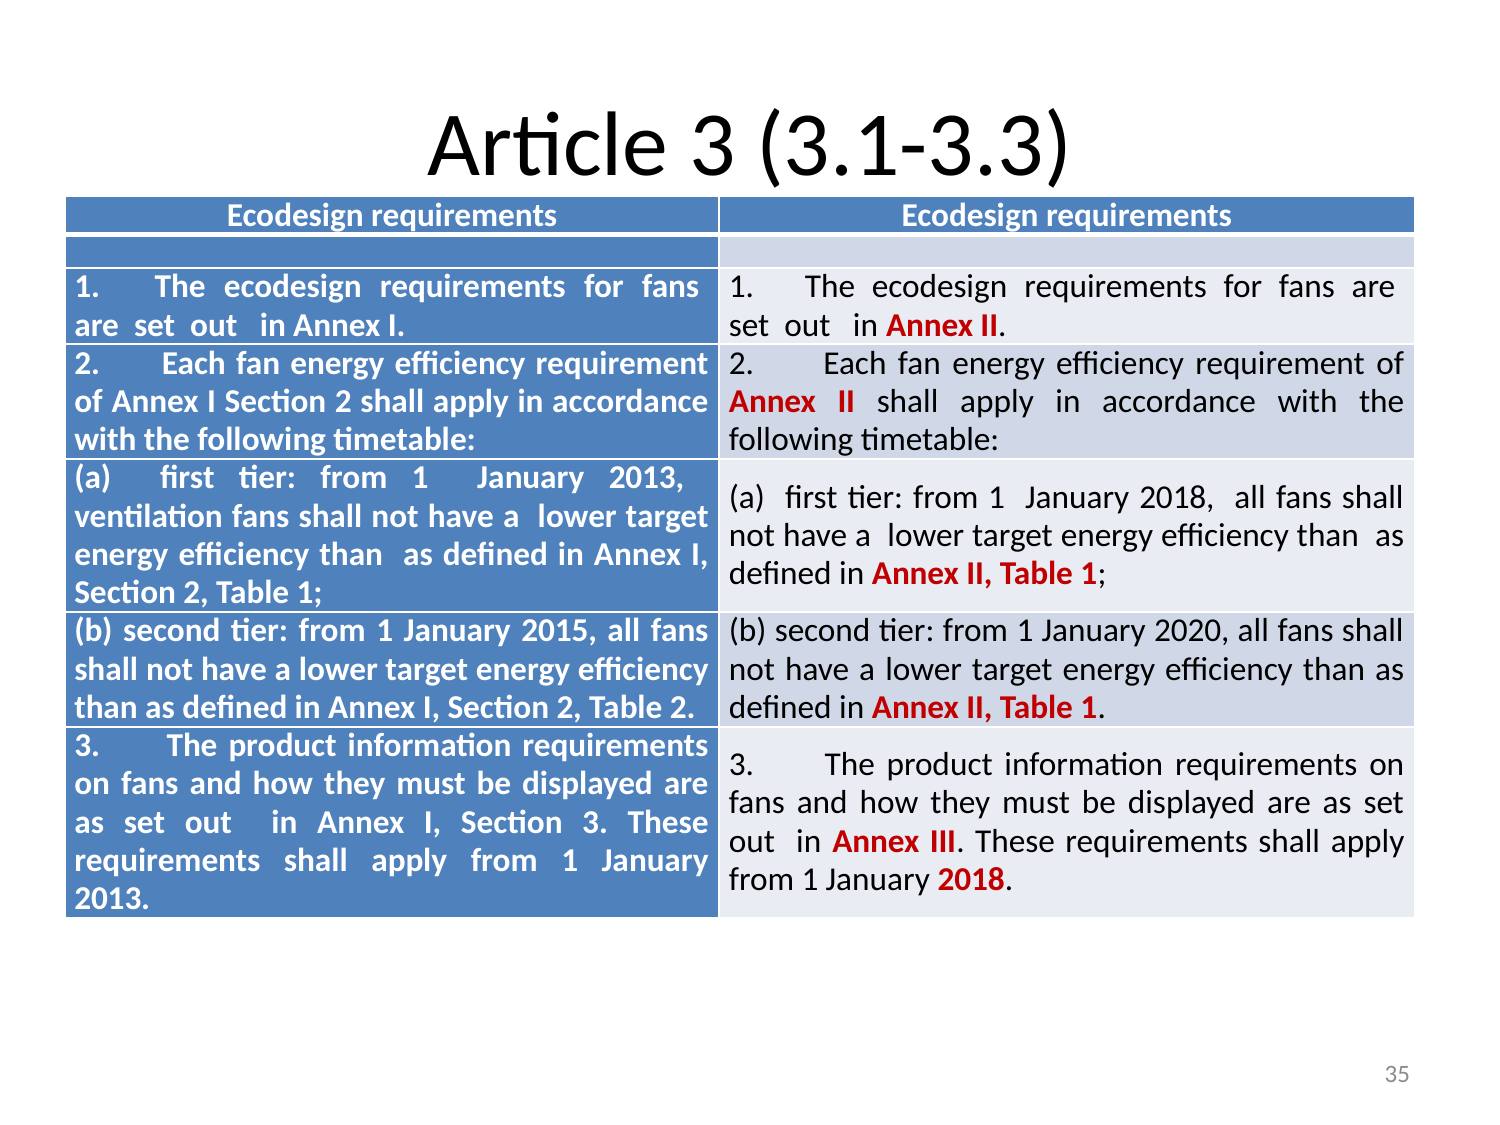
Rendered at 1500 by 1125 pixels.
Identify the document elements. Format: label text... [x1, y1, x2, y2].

table_cell 3. The product information requirements on fans and how they must be displayed are as set out in Annex I, Section 3. These requirements shall apply from 1 January 2013. [66, 728, 718, 917]
title Article 3 (3.1-3.3) [75, 45, 1425, 233]
table_header Ecodesign requirements [720, 197, 1414, 232]
table_header Ecodesign requirements [66, 197, 718, 232]
table_cell [66, 237, 718, 267]
table_cell 2. Each fan energy efficiency requirement of Annex I Section 2 shall apply in accordance with the following timetable: [66, 345, 718, 458]
table_cell [720, 237, 1414, 267]
table_cell 1. The ecodesign requirements for fans are set out in Annex I. [66, 269, 718, 343]
slide_number 35 [1074, 1042, 1425, 1103]
table_cell 2. Each fan energy efficiency requirement of Annex II shall apply in accordance with the following timetable: [720, 345, 1414, 458]
table_cell (a) first tier: from 1 January 2013, ventilation fans shall not have a lower target energy efficiency than as defined in Annex I, Section 2, Table 1; [66, 460, 718, 611]
table_cell 1. The ecodesign requirements for fans are set out in Annex II. [720, 269, 1414, 343]
table_cell 3. The product information requirements on fans and how they must be displayed are as set out in Annex III. These requirements shall apply from 1 January 2018. [720, 728, 1414, 917]
table_cell (b) second tier: from 1 January 2015, all fans shall not have a lower target energy efficiency than as defined in Annex I, Section 2, Table 2. [66, 613, 718, 726]
table_cell (a) first tier: from 1 January 2018, all fans shall not have a lower target energy efficiency than as defined in Annex II, Table 1; [720, 460, 1414, 611]
table_cell (b) second tier: from 1 January 2020, all fans shall not have a lower target energy efficiency than as defined in Annex II, Table 1. [720, 613, 1414, 726]
